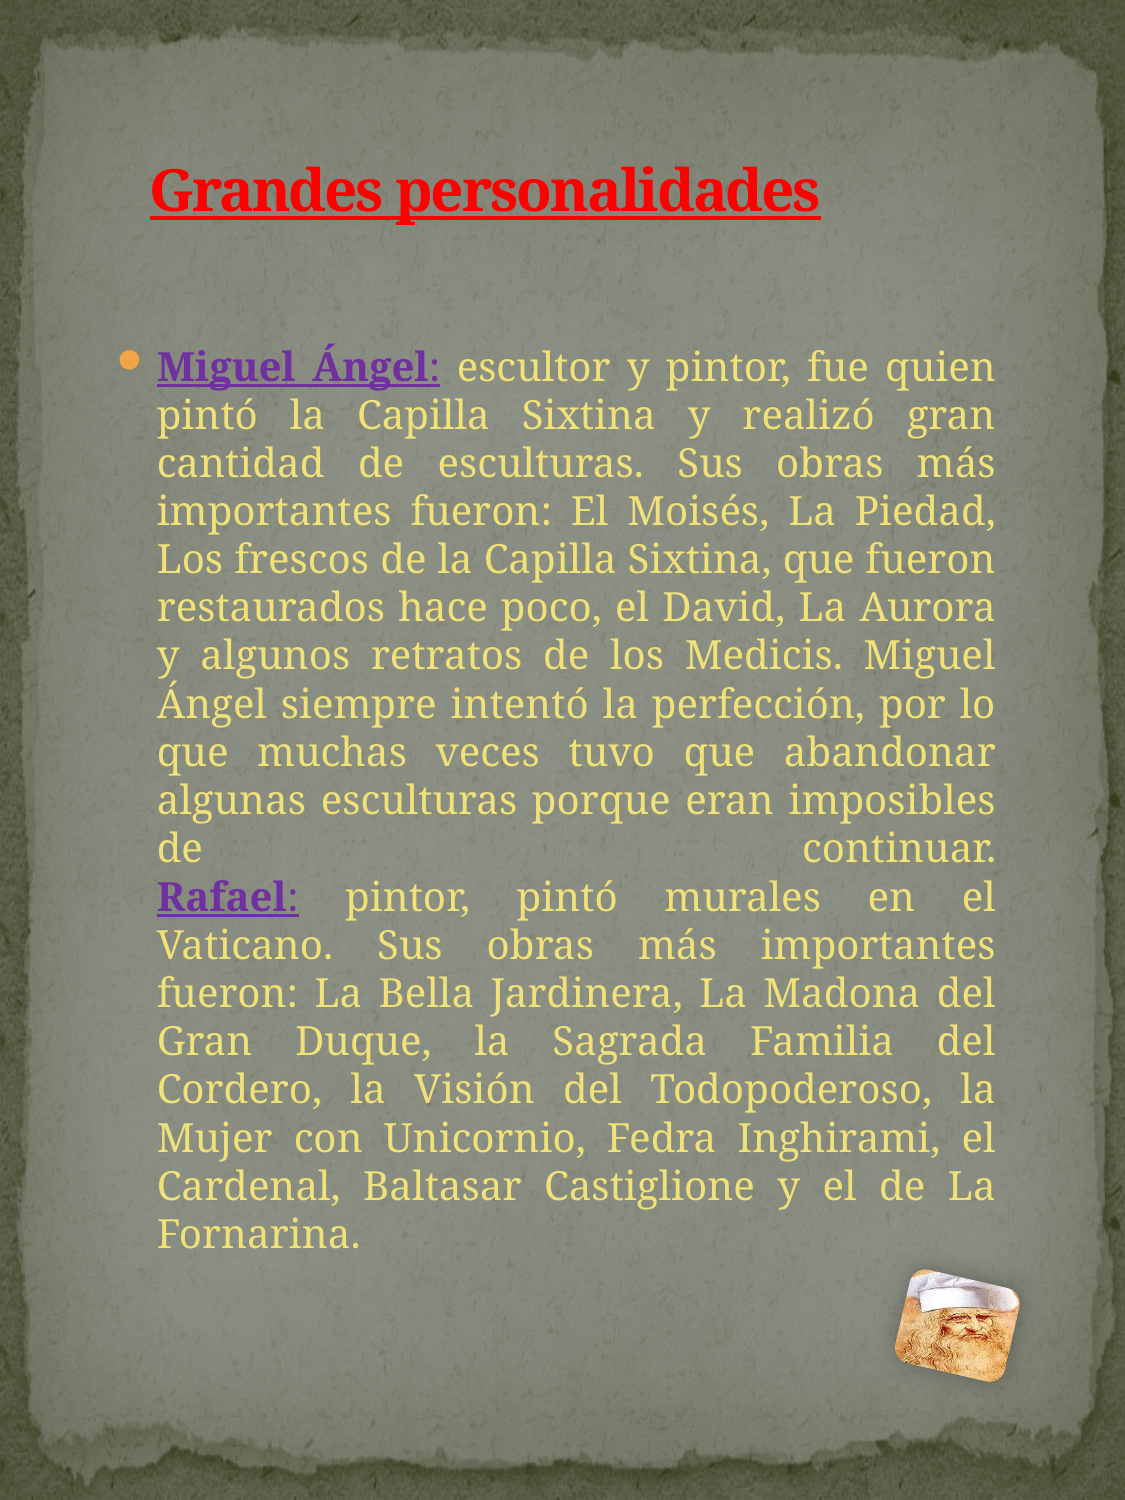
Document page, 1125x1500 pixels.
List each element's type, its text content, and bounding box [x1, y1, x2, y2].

title Grandes personalidades [134, 77, 1012, 301]
picture [894, 1269, 1020, 1382]
list Miguel Ángel: escultor y pintor, fue quien pintó la Capilla Sixtina y realizó gran cantidad de esculturas. Sus obras más importantes fueron: El Moisés, La Piedad, Los frescos de la Capilla Sixtina, que fueron restaurados hace poco, el David, La Aurora y algunos retratos de los Medicis. Miguel Ángel siempre intentó la perfección, por lo que muchas veces tuvo que abandonar algunas esculturas porque eran imposibles de continuar. Rafael: pintor, pintó murales en el Vaticano. Sus obras más importantes fueron: La Bella Jardinera, La Madona del Gran Duque, la Sagrada Familia del Cordero, la Visión del Todopoderoso, la Mujer con Unicornio, Fedra Inghirami, el Cardenal, Baltasar Castiglione y el de La Fornarina. [101, 333, 1012, 1334]
